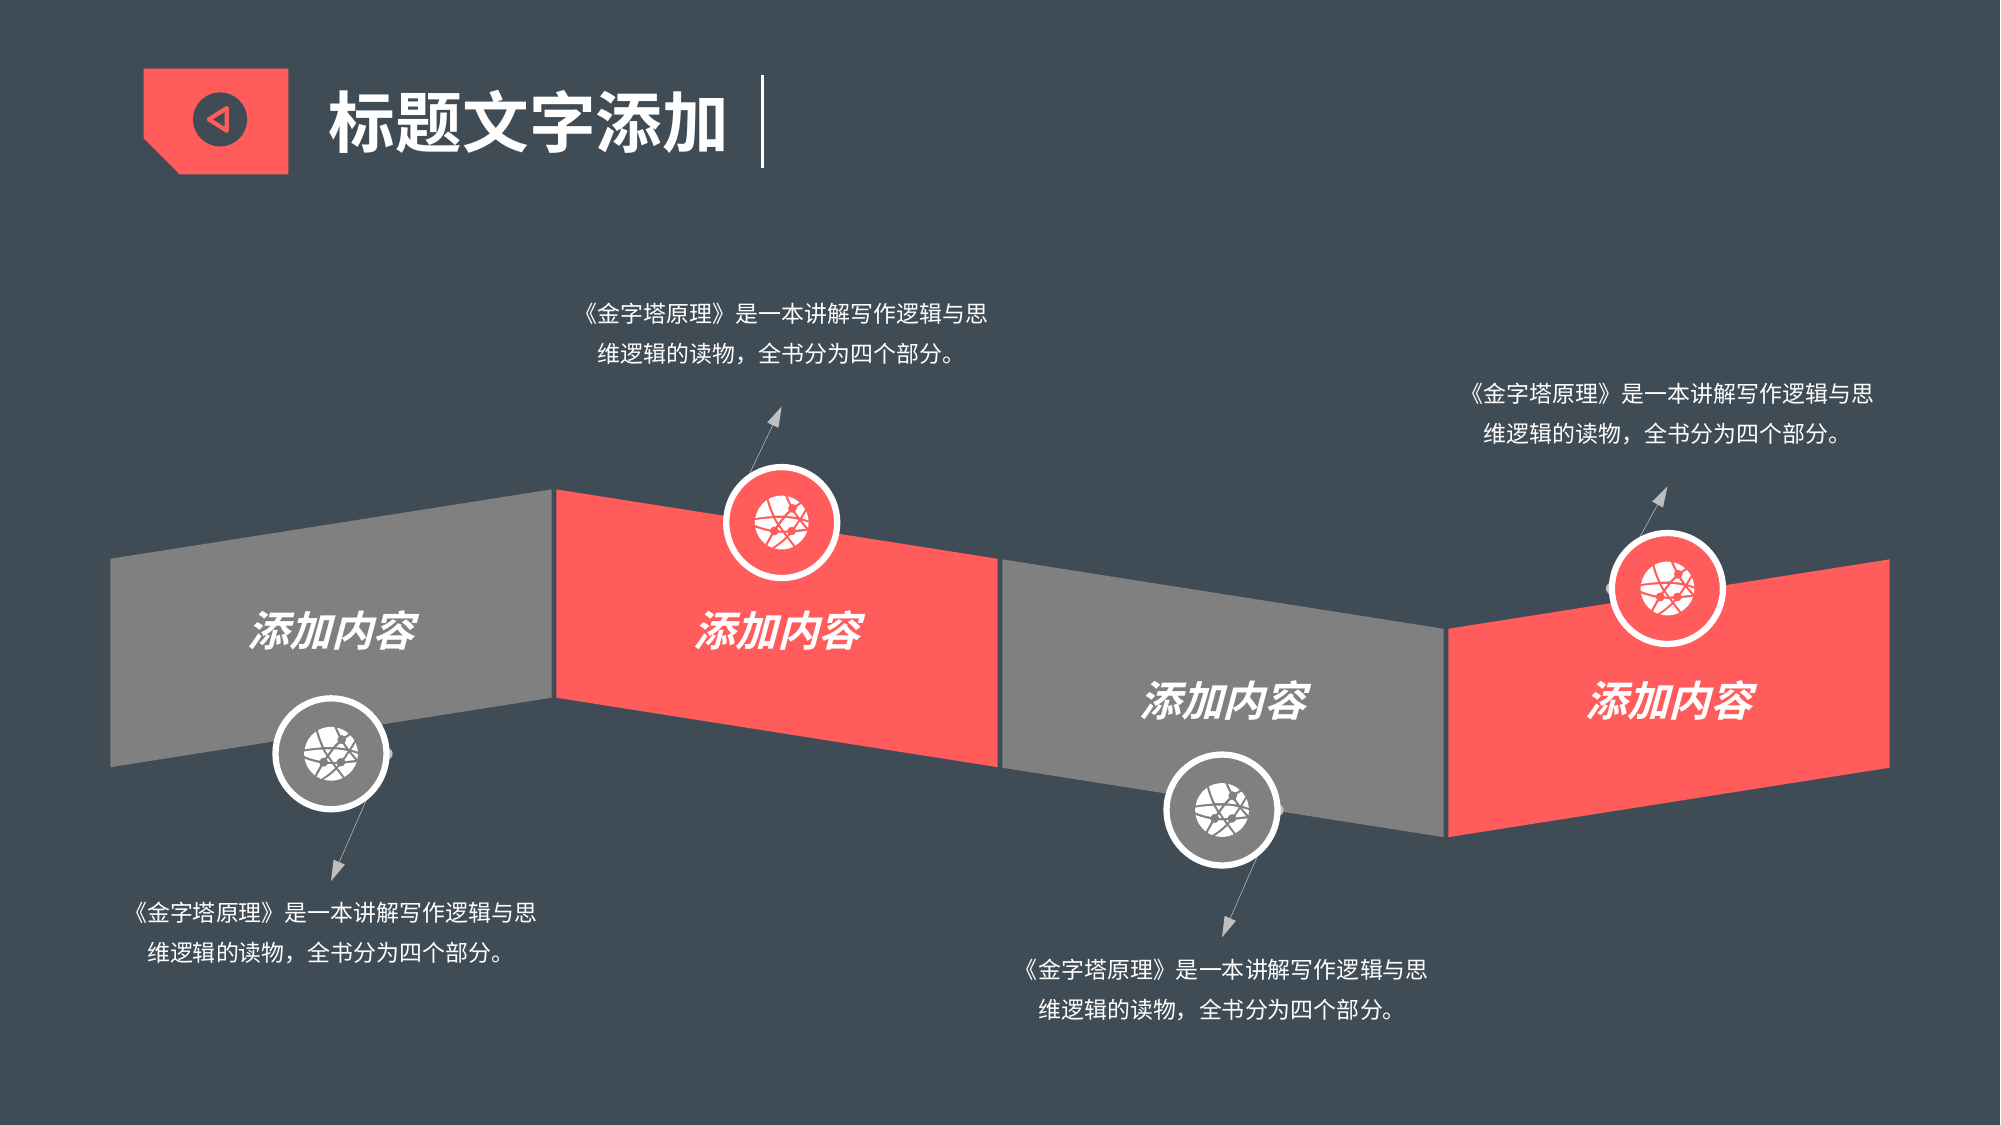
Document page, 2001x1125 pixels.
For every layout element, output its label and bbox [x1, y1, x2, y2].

text_box [108, 251, 1890, 1075]
text_box [143, 68, 763, 175]
